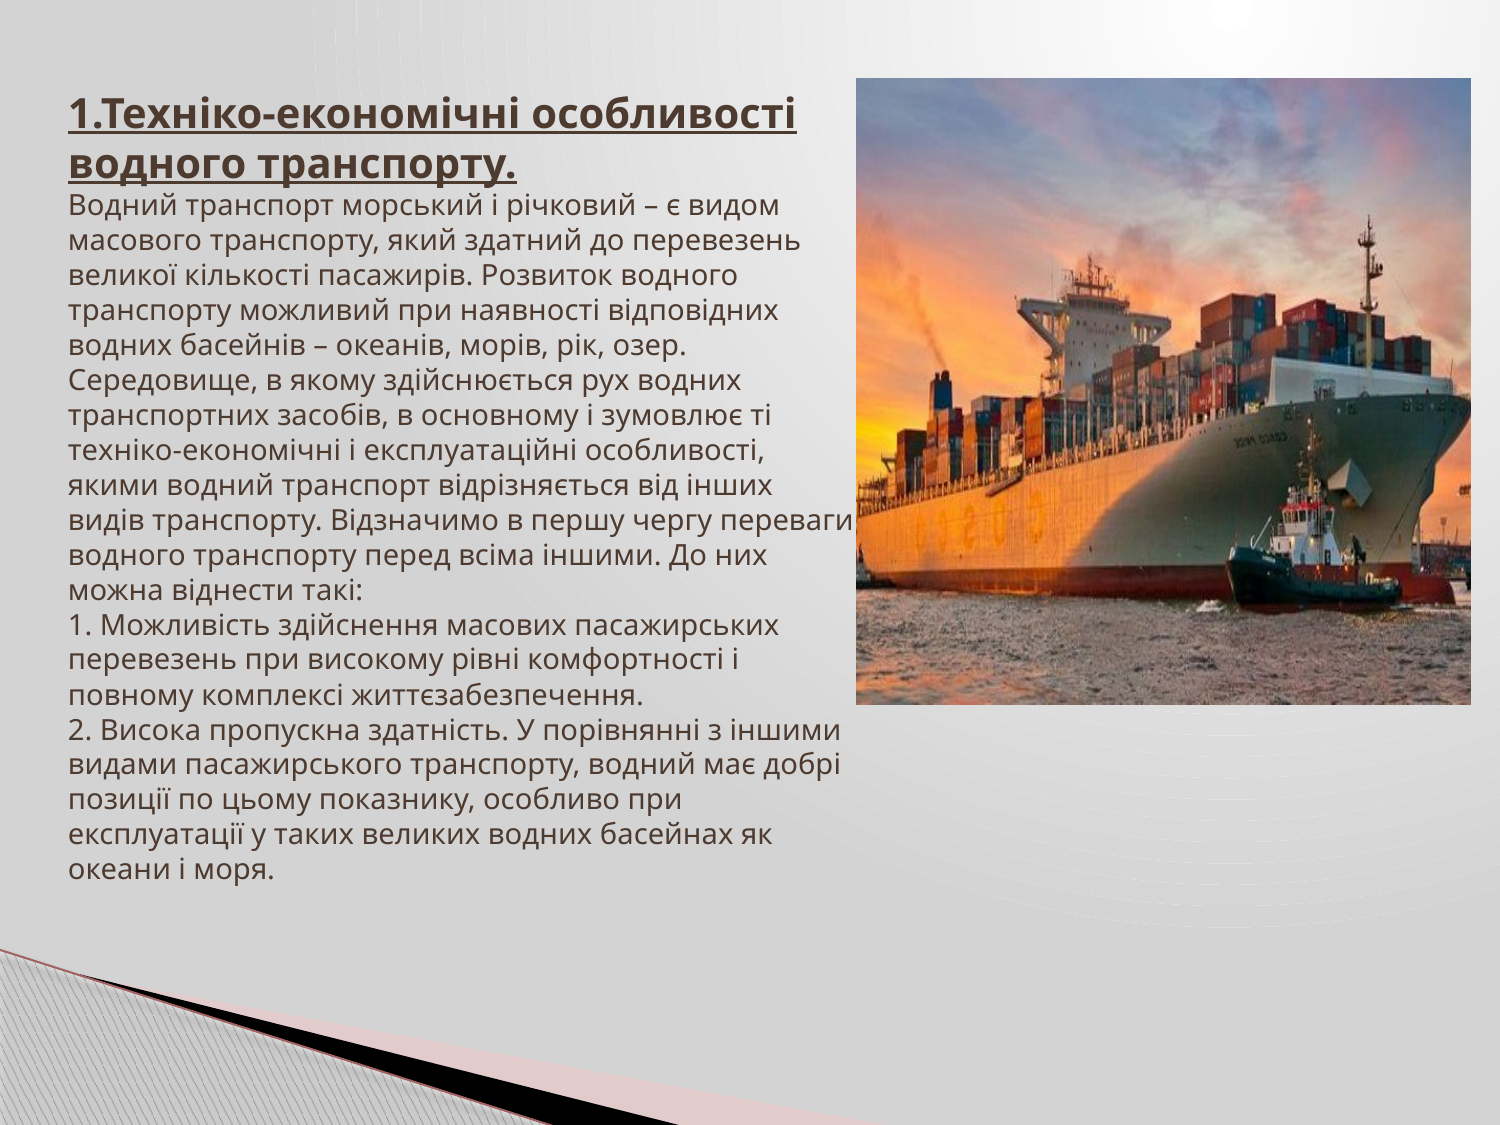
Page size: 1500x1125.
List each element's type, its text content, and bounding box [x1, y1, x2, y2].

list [856, 77, 1471, 705]
title 1.Техніко-економічні особливості водного транспорту. Водний транспорт морський і річковий – є видом масового транспорту, який здатний до перевезень великої кількості пасажирів. Розвиток водного транспорту можливий при наявності відповідних водних басейнів – океанів, морів, рік, озер. Середовище, в якому здійснюється рух водних транспортних засобів, в основному і зумовлює ті техніко-економічні і експлуатаційні особливості, якими водний транспорт відрізняється від інших видів транспорту. Відзначимо в першу чергу переваги водного транспорту перед всіма іншими. До них можна віднести такі: 1. Можливість здійснення масових пасажирських перевезень при високому рівні комфортності і повному комплексі життєзабезпечення. 2. Висока пропускна здатність. У порівнянні з іншими видами пасажирського транспорту, водний має добрі позиції по цьому показнику, особливо при експлуатації у таких великих водних басейнах як океани і моря. [53, 42, 870, 965]
